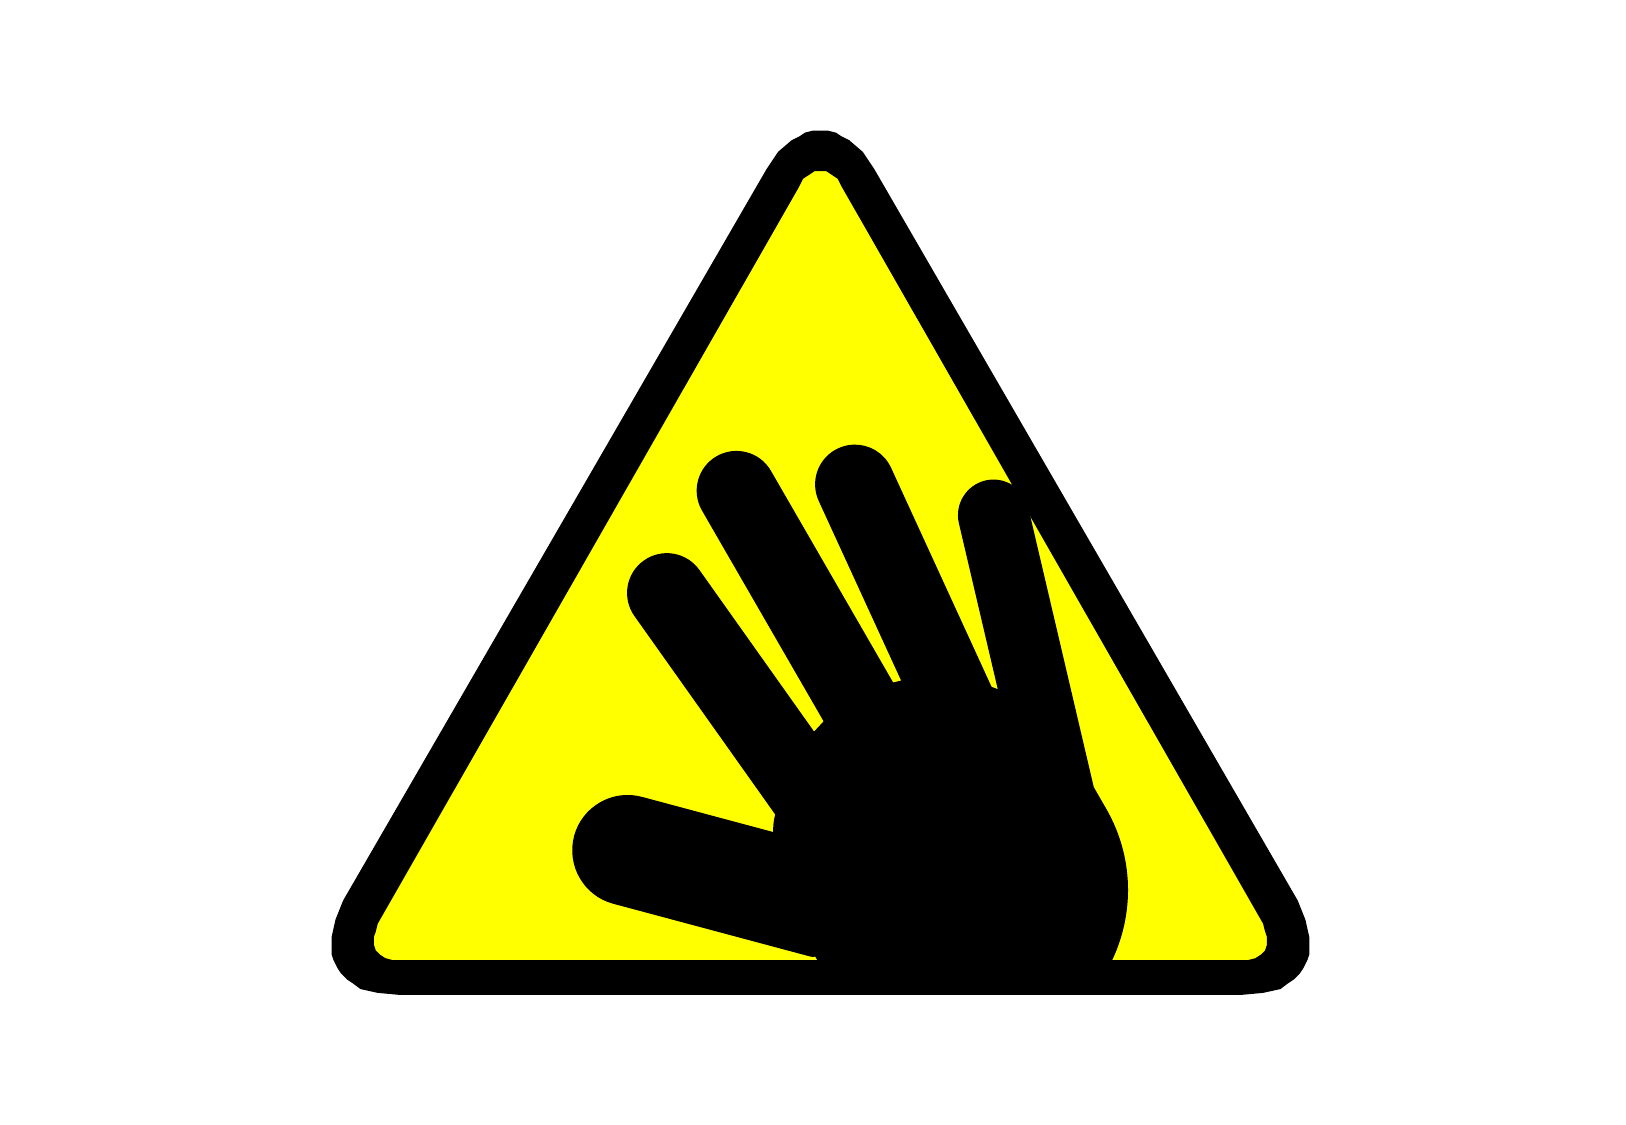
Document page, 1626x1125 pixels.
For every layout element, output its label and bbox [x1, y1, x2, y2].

text_box [331, 130, 1310, 996]
